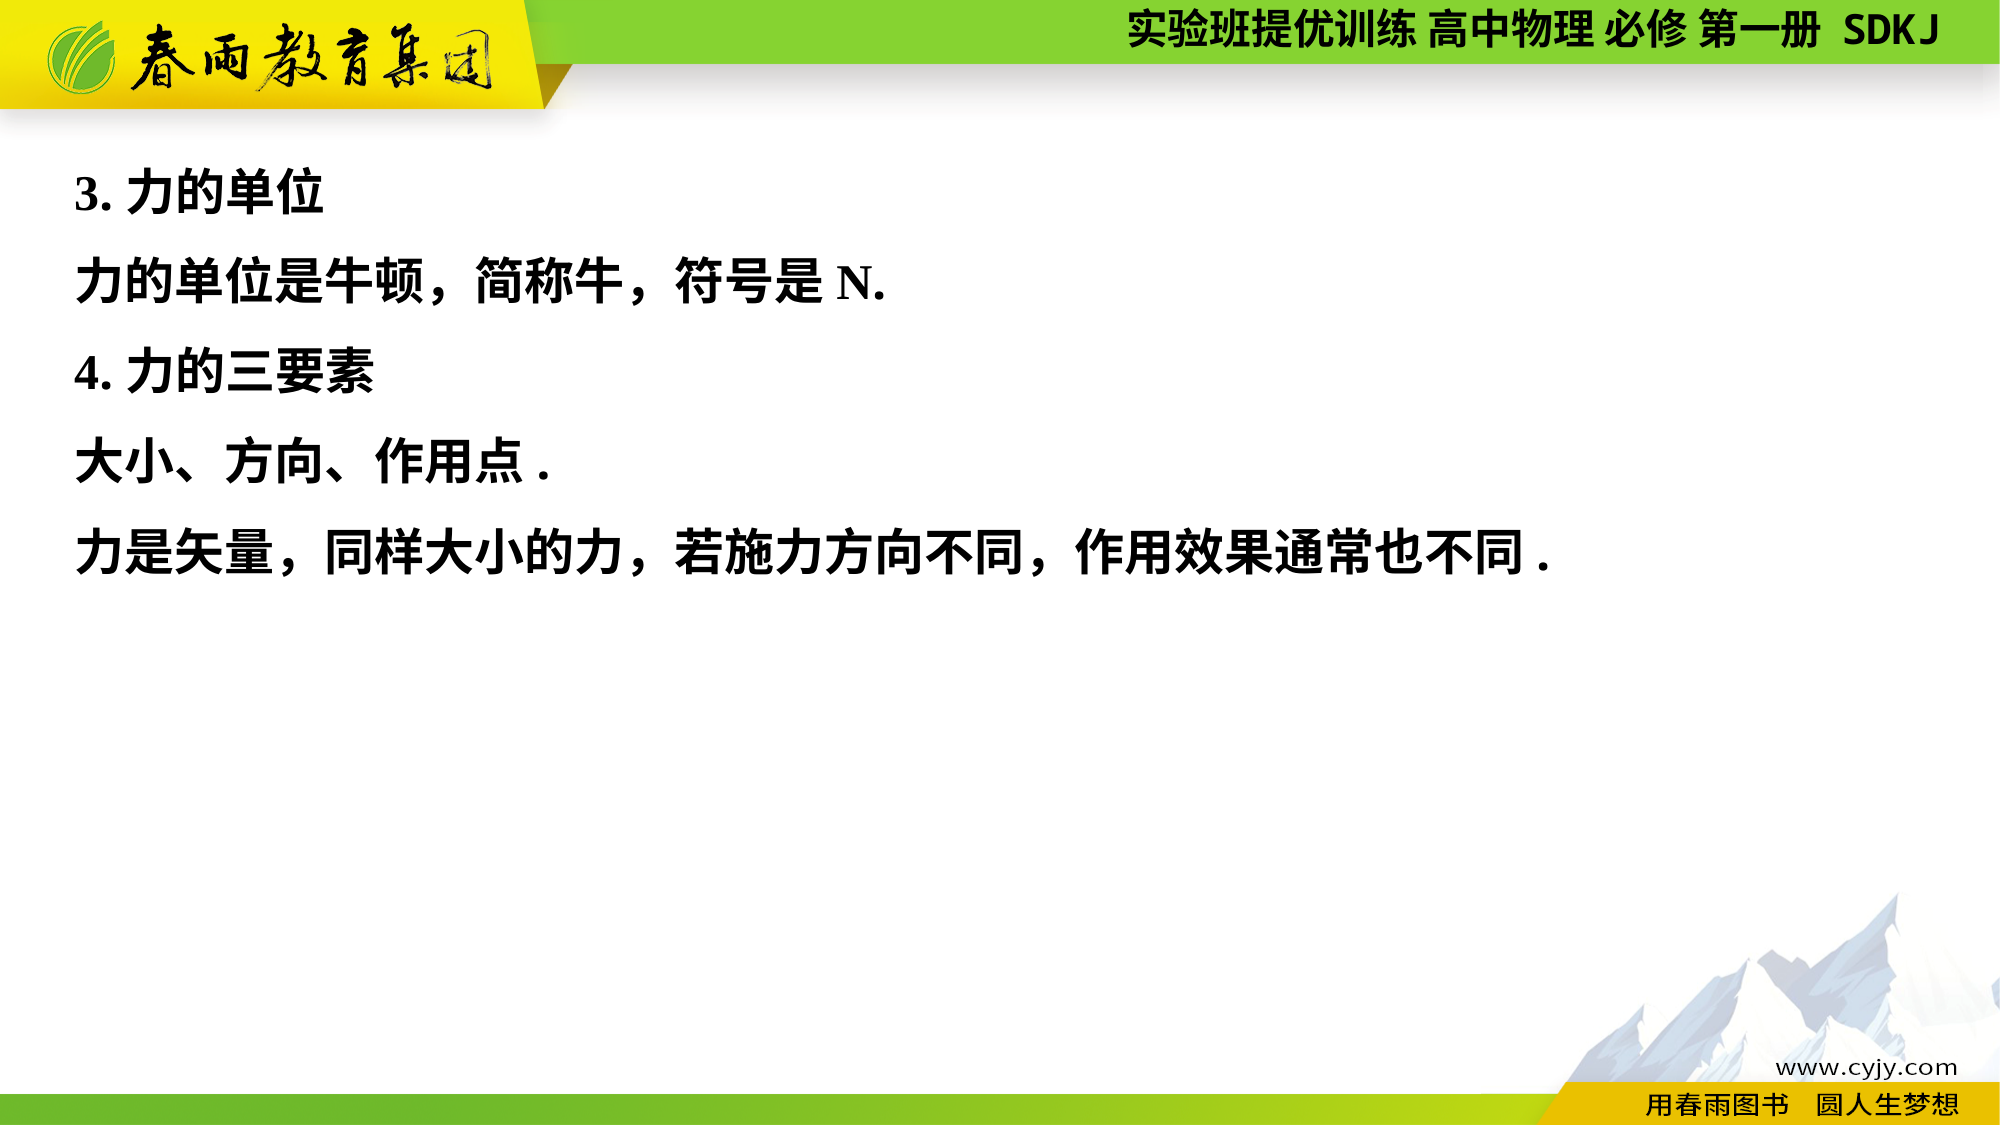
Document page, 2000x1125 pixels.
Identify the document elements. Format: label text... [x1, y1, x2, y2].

picture [0, 0, 2000, 1125]
list 3.力的单位 力的单位是牛顿，简称牛，符号是N. 4.力的三要素 大小、方向、作用点. 力是矢量，同样大小的力，若施力方向不同，作用效果通常也不同. [59, 122, 1944, 592]
